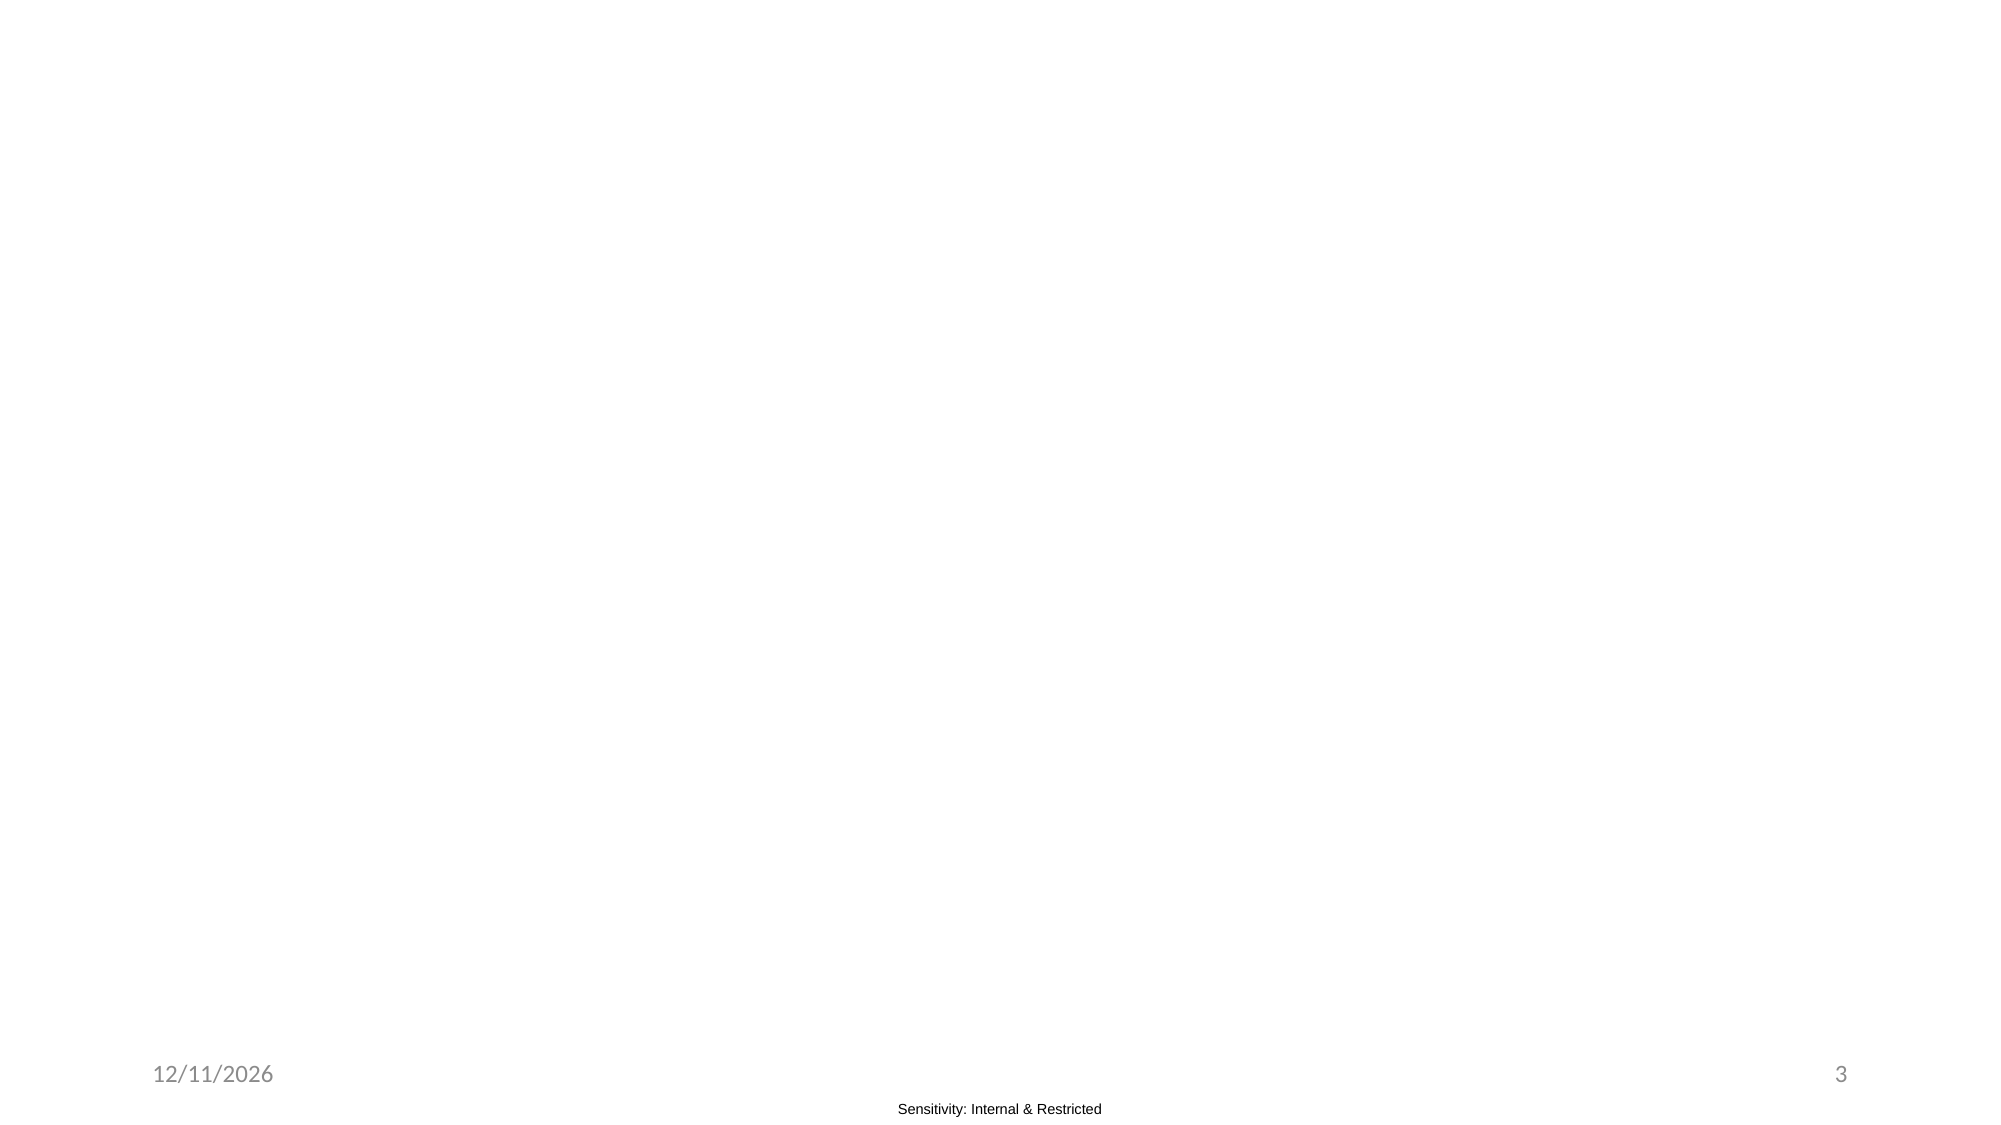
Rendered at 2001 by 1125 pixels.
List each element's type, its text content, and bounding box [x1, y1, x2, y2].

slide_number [137, 1042, 588, 1103]
slide_number 3 [1412, 1042, 1863, 1103]
